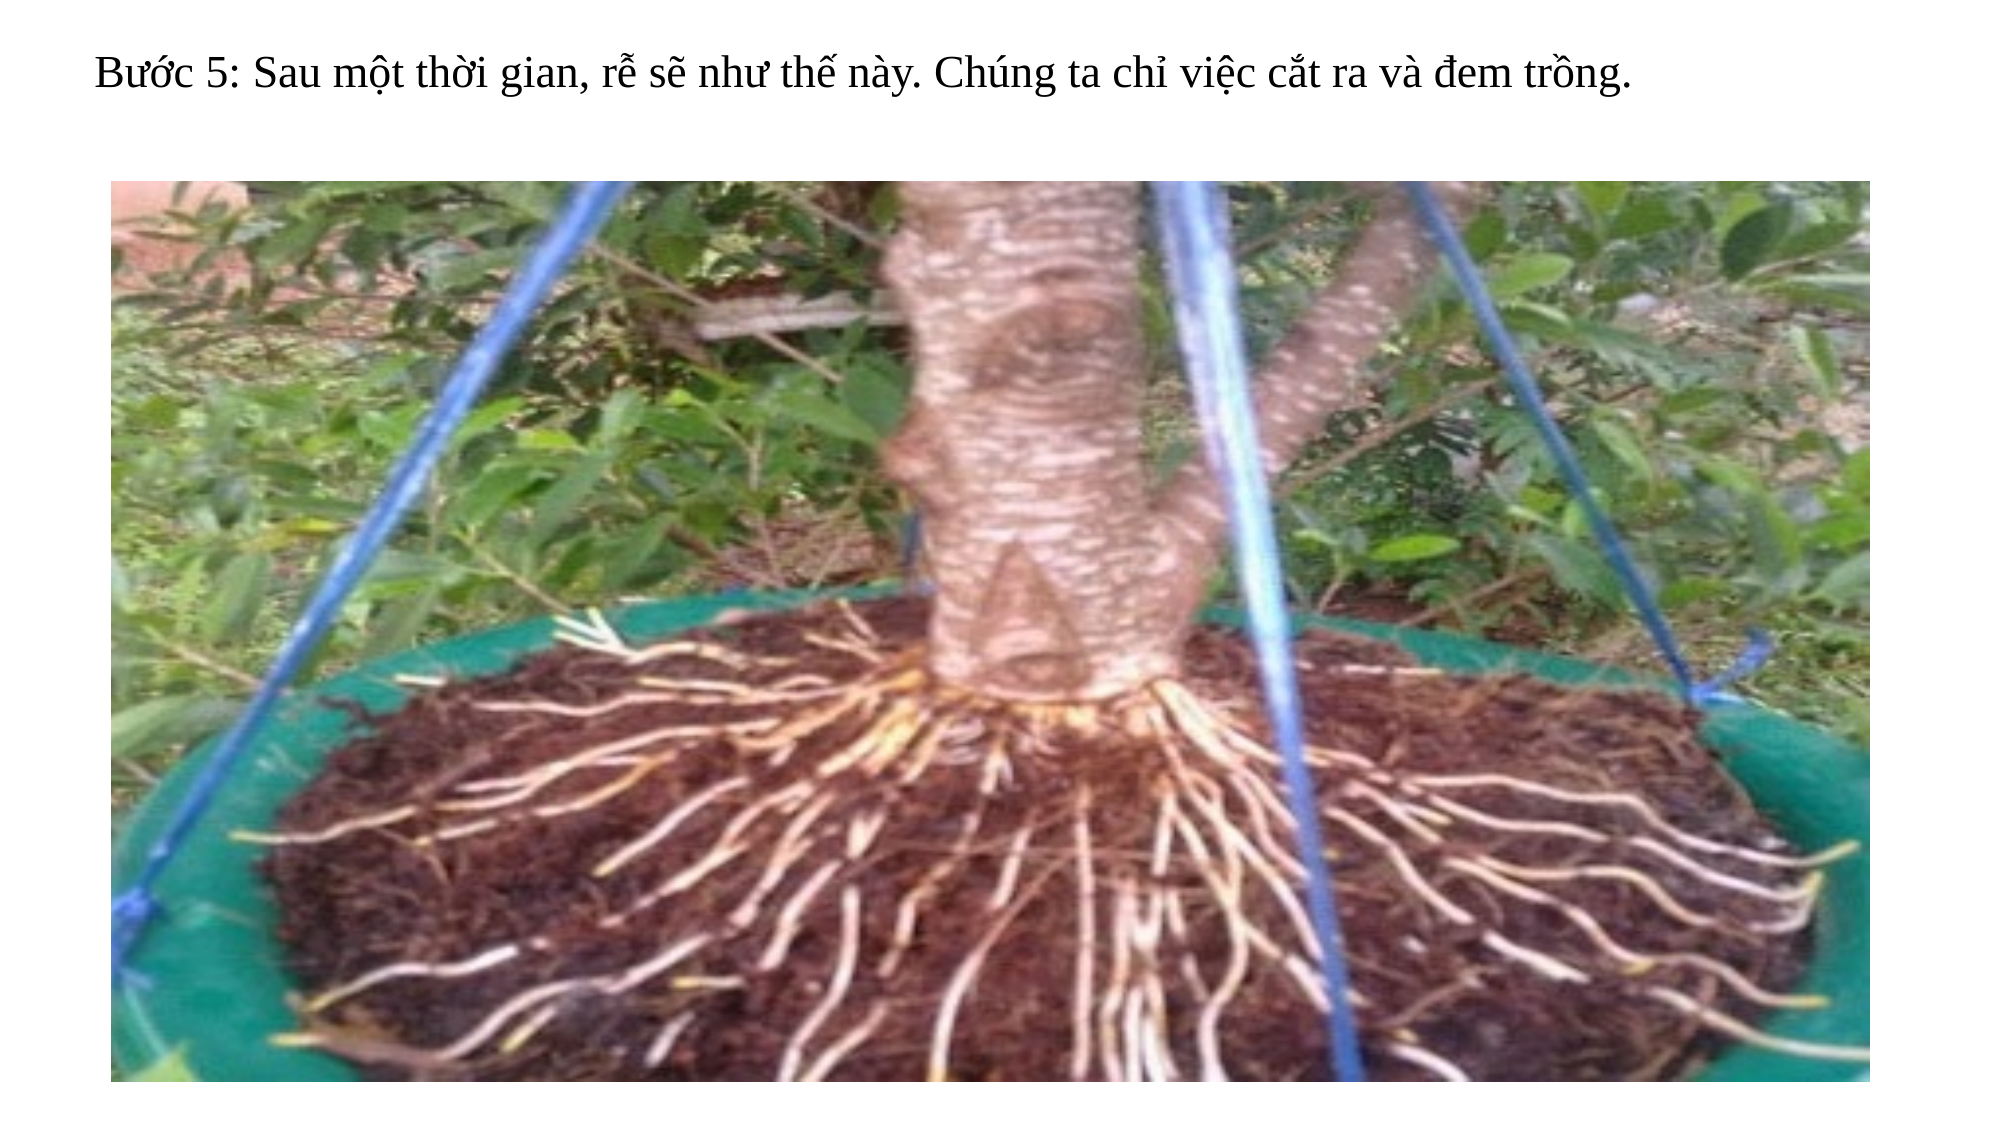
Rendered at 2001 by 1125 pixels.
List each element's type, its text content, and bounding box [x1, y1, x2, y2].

picture [111, 181, 1870, 1082]
text_box Bước 5: Sau một thời gian, rễ sẽ như thế này. Chúng ta chỉ việc cắt ra và đem trồng. [79, 30, 1824, 105]
